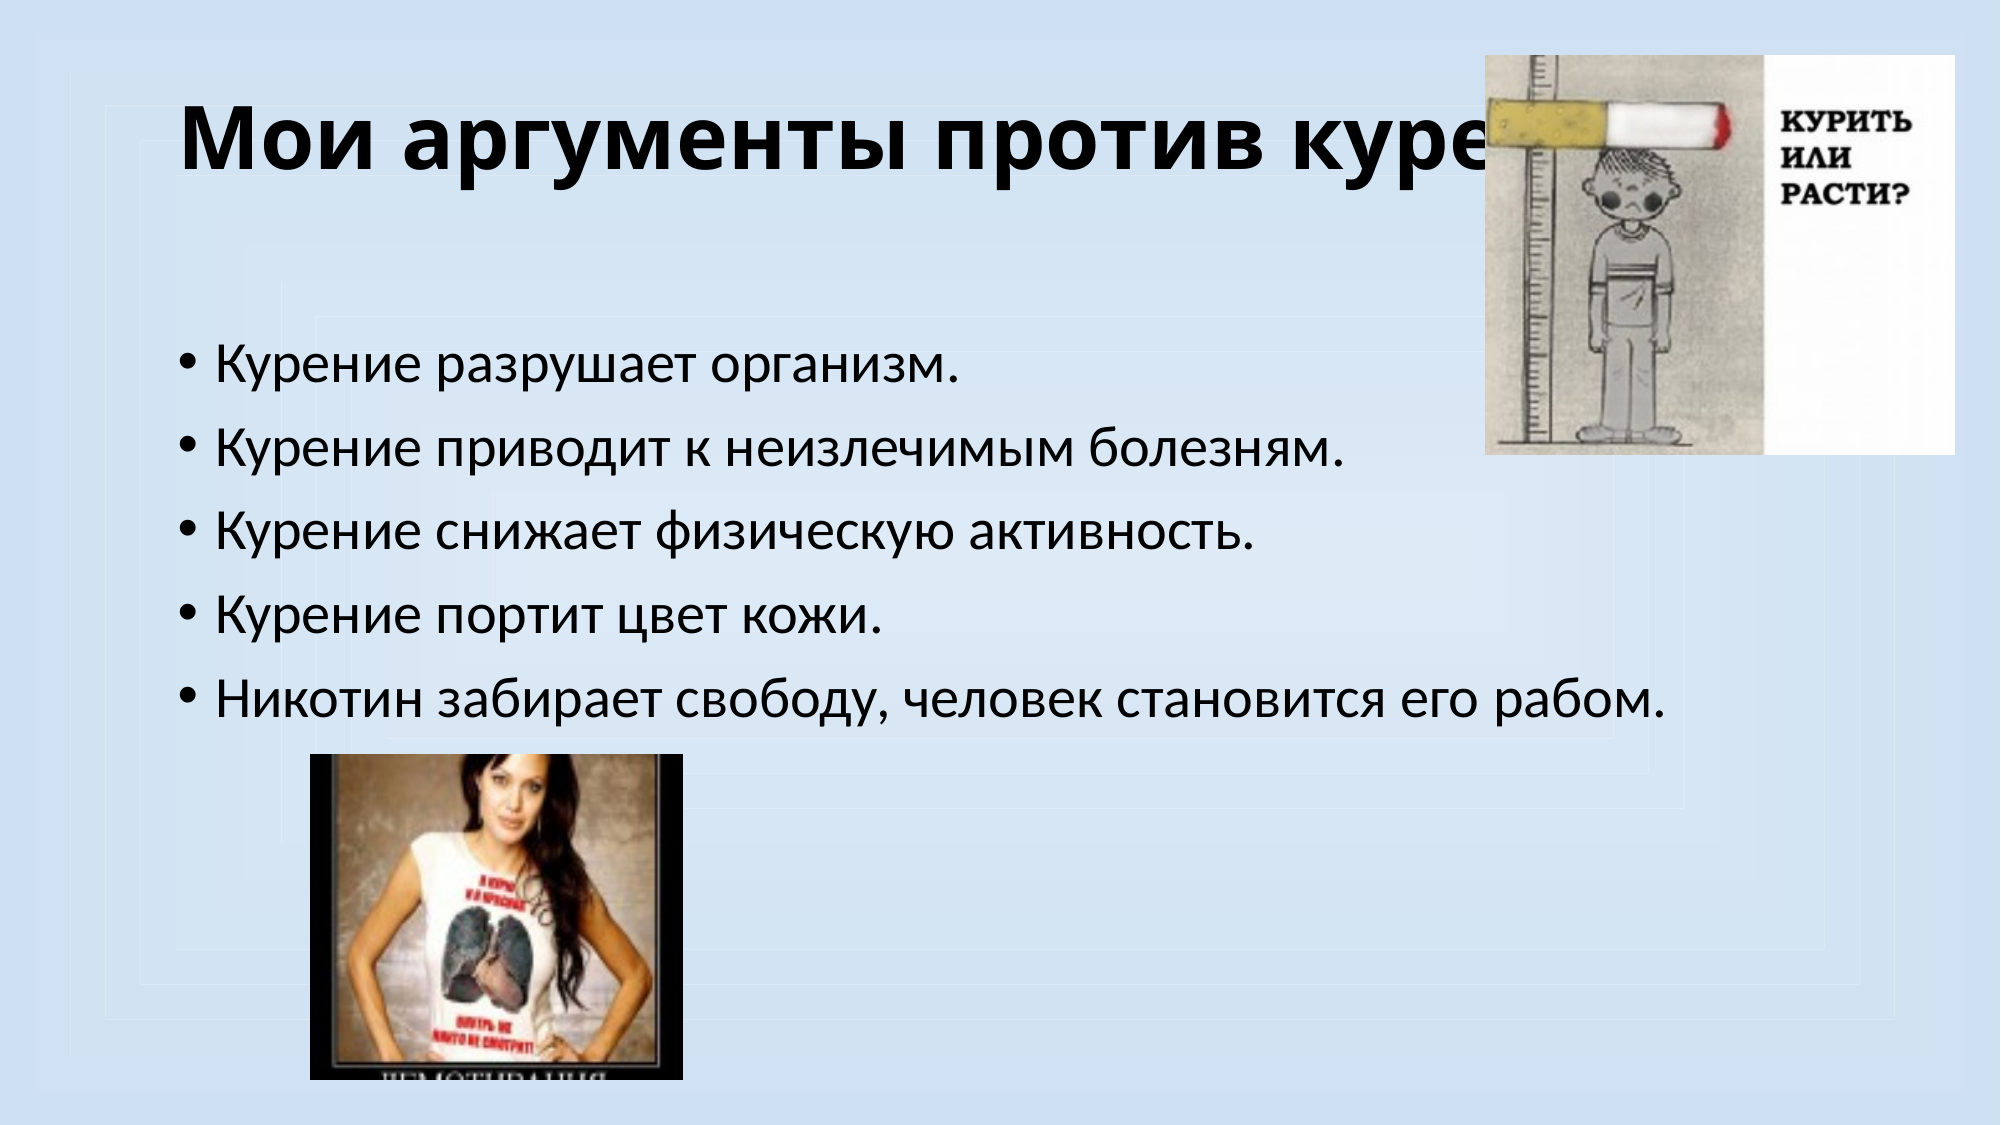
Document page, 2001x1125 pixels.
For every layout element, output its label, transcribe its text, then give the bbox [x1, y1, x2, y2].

text_box Мои аргументы против курения [162, 84, 1485, 303]
picture [1485, 55, 1955, 455]
text_box Курение разрушает организм. Курение приводит к неизлечимым болезням. Курение снижает физическую активность. Курение портит цвет кожи. Никотин забирает свободу, человек становится его рабом. [162, 324, 1888, 1039]
picture [310, 754, 683, 1080]
